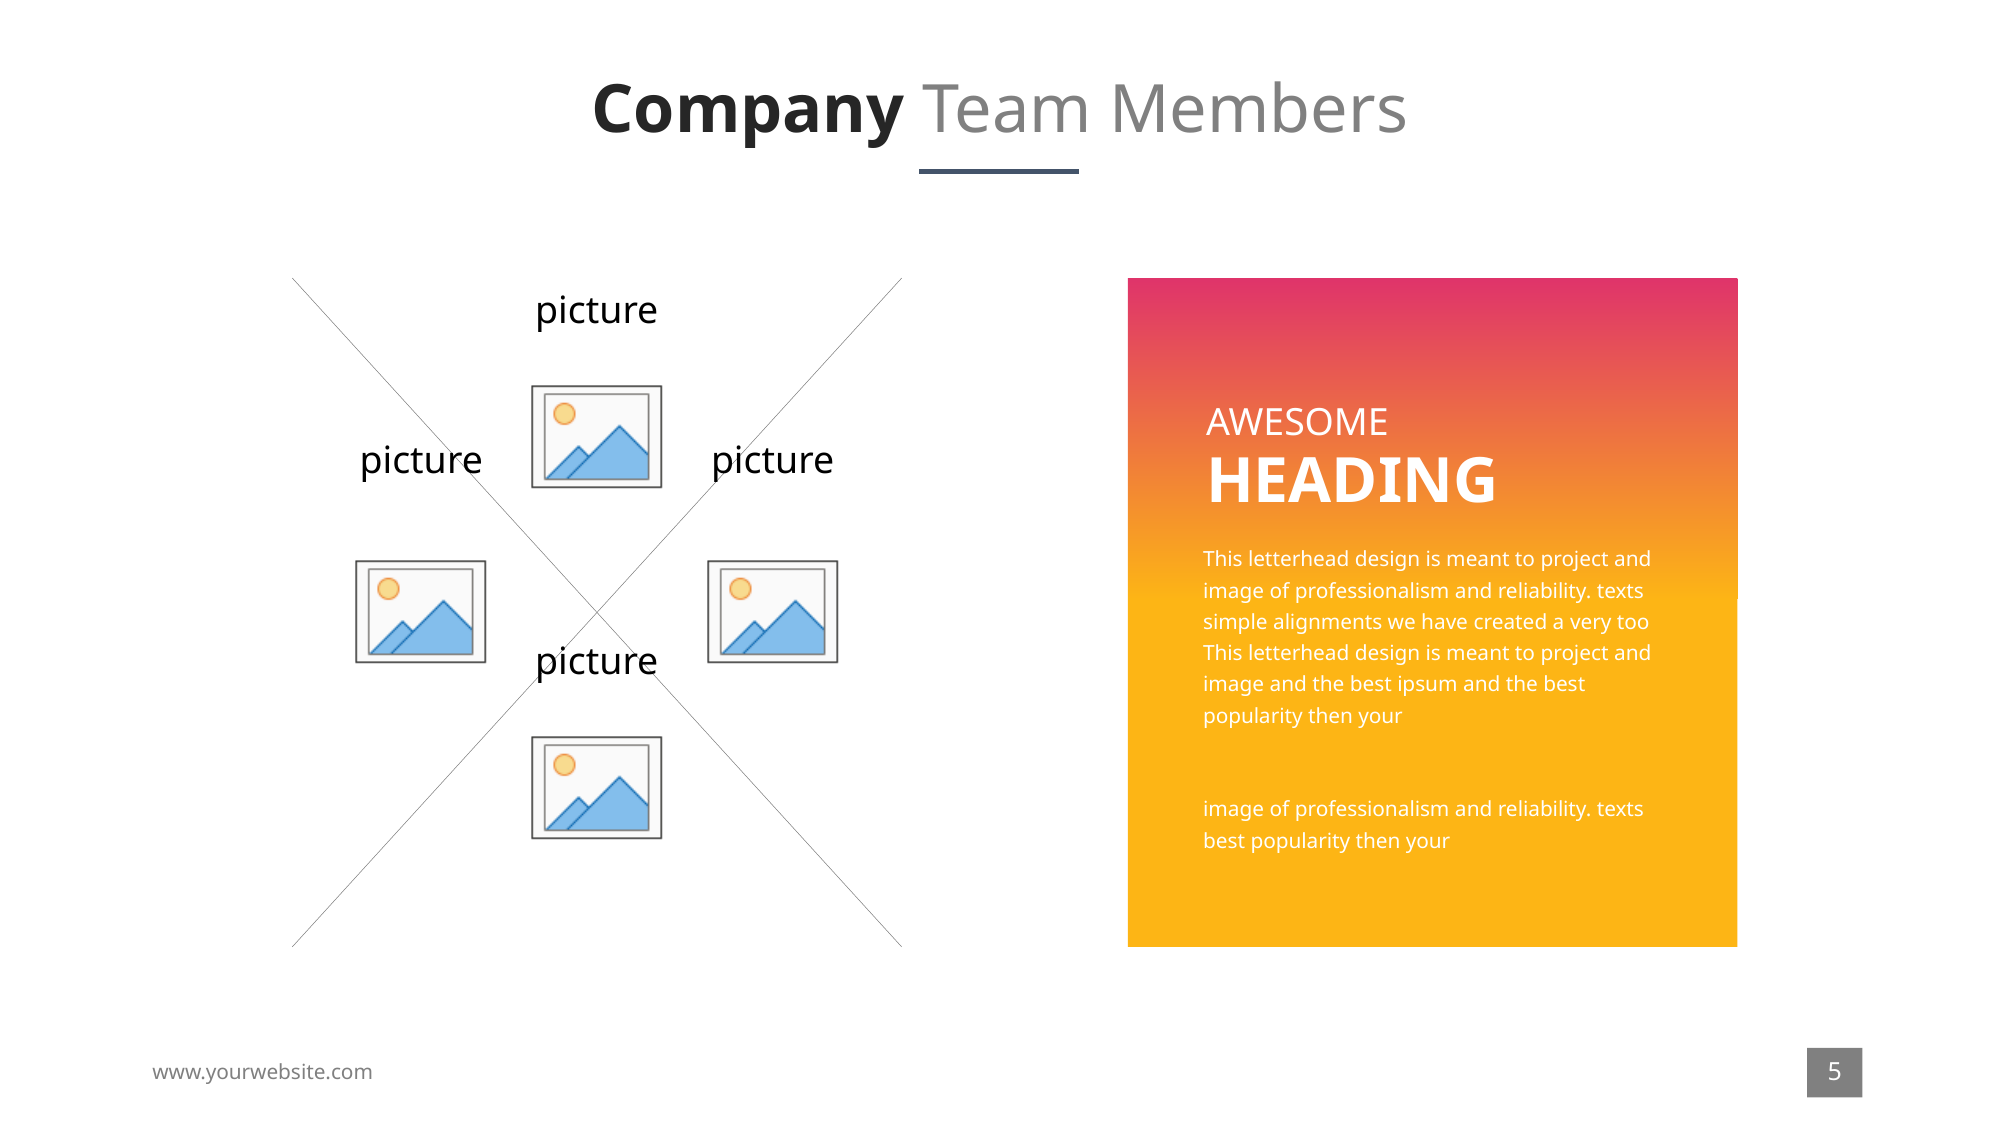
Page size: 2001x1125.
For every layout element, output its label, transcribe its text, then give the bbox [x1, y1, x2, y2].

slide_number 5 [1807, 1047, 1863, 1098]
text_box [1191, 362, 1674, 863]
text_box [292, 278, 412, 428]
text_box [292, 797, 412, 947]
picture [262, 278, 932, 947]
text_box [1127, 277, 1738, 948]
footer www.yourwebsite.com [137, 1042, 415, 1103]
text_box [580, 596, 614, 629]
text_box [781, 278, 902, 428]
title Company Team Members [137, 55, 1863, 167]
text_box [781, 797, 902, 947]
